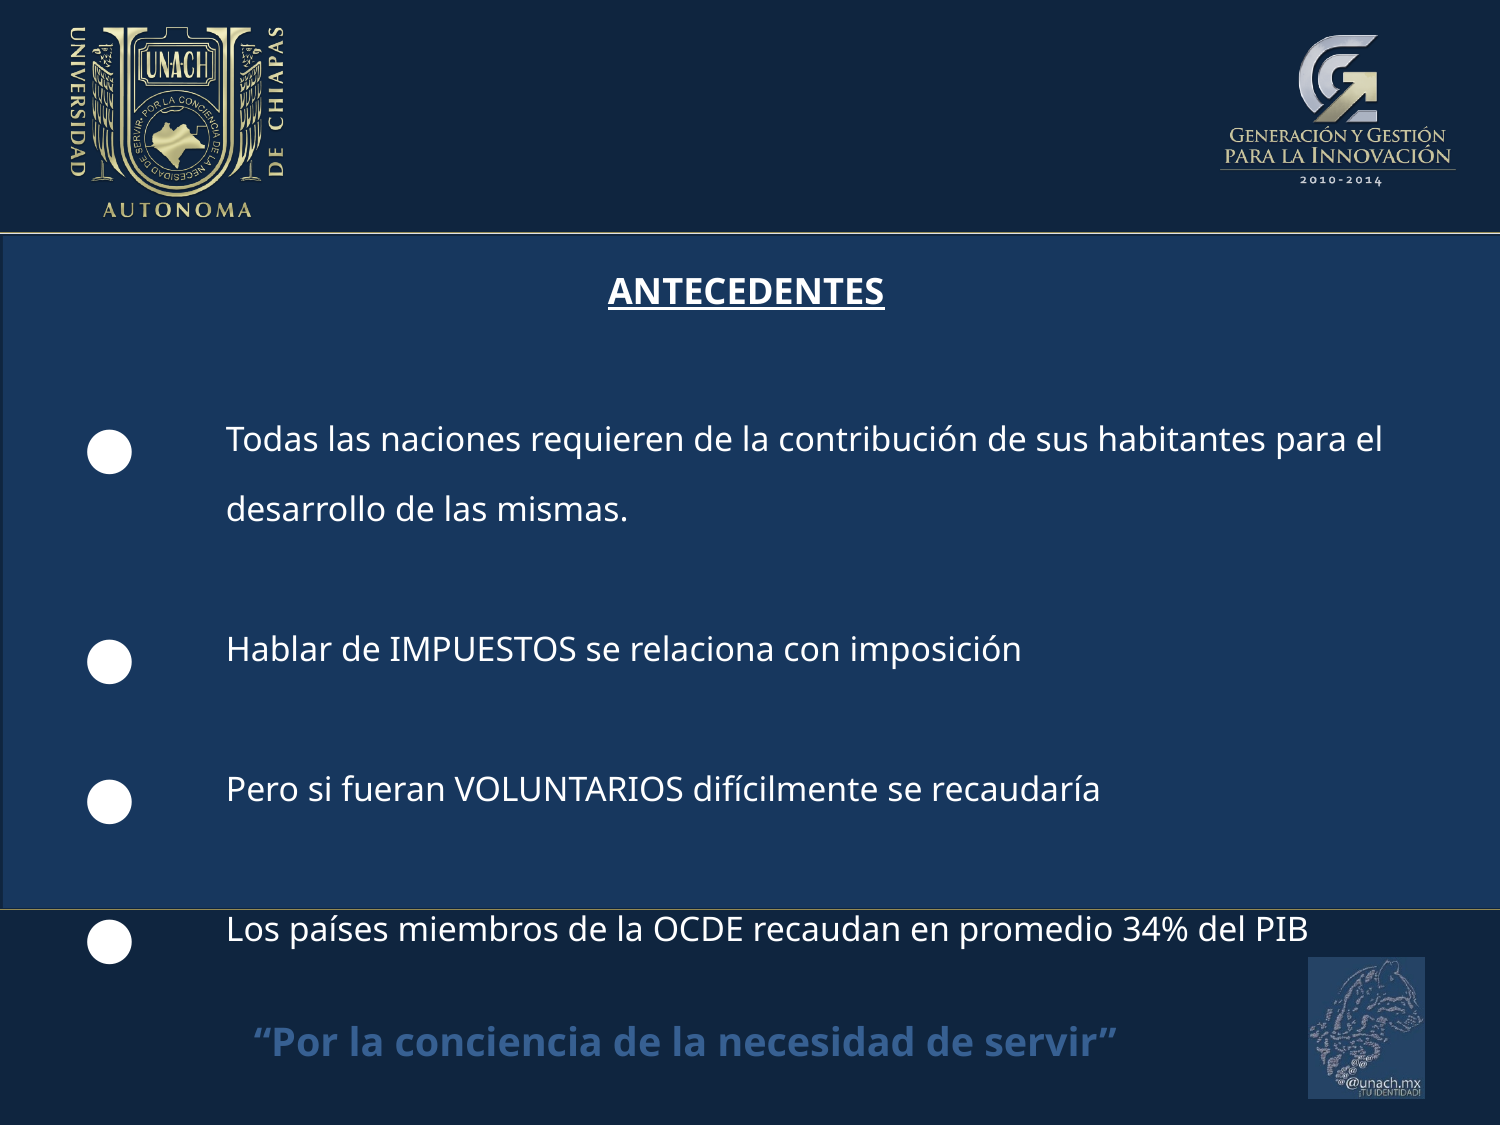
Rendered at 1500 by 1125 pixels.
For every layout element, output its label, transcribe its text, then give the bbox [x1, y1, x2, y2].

picture [1184, 11, 1483, 212]
picture [1308, 980, 1425, 1099]
picture [12, 10, 344, 232]
text_box ANTECEDENTES Todas las naciones requieren de la contribución de sus habitantes para el desarrollo de las mismas. Hablar de IMPUESTOS se relaciona con imposición Pero si fueran VOLUNTARIOS difícilmente se recaudaría Los países miembros de la OCDE recaudan en promedio 34% del PIB [64, 251, 1428, 980]
